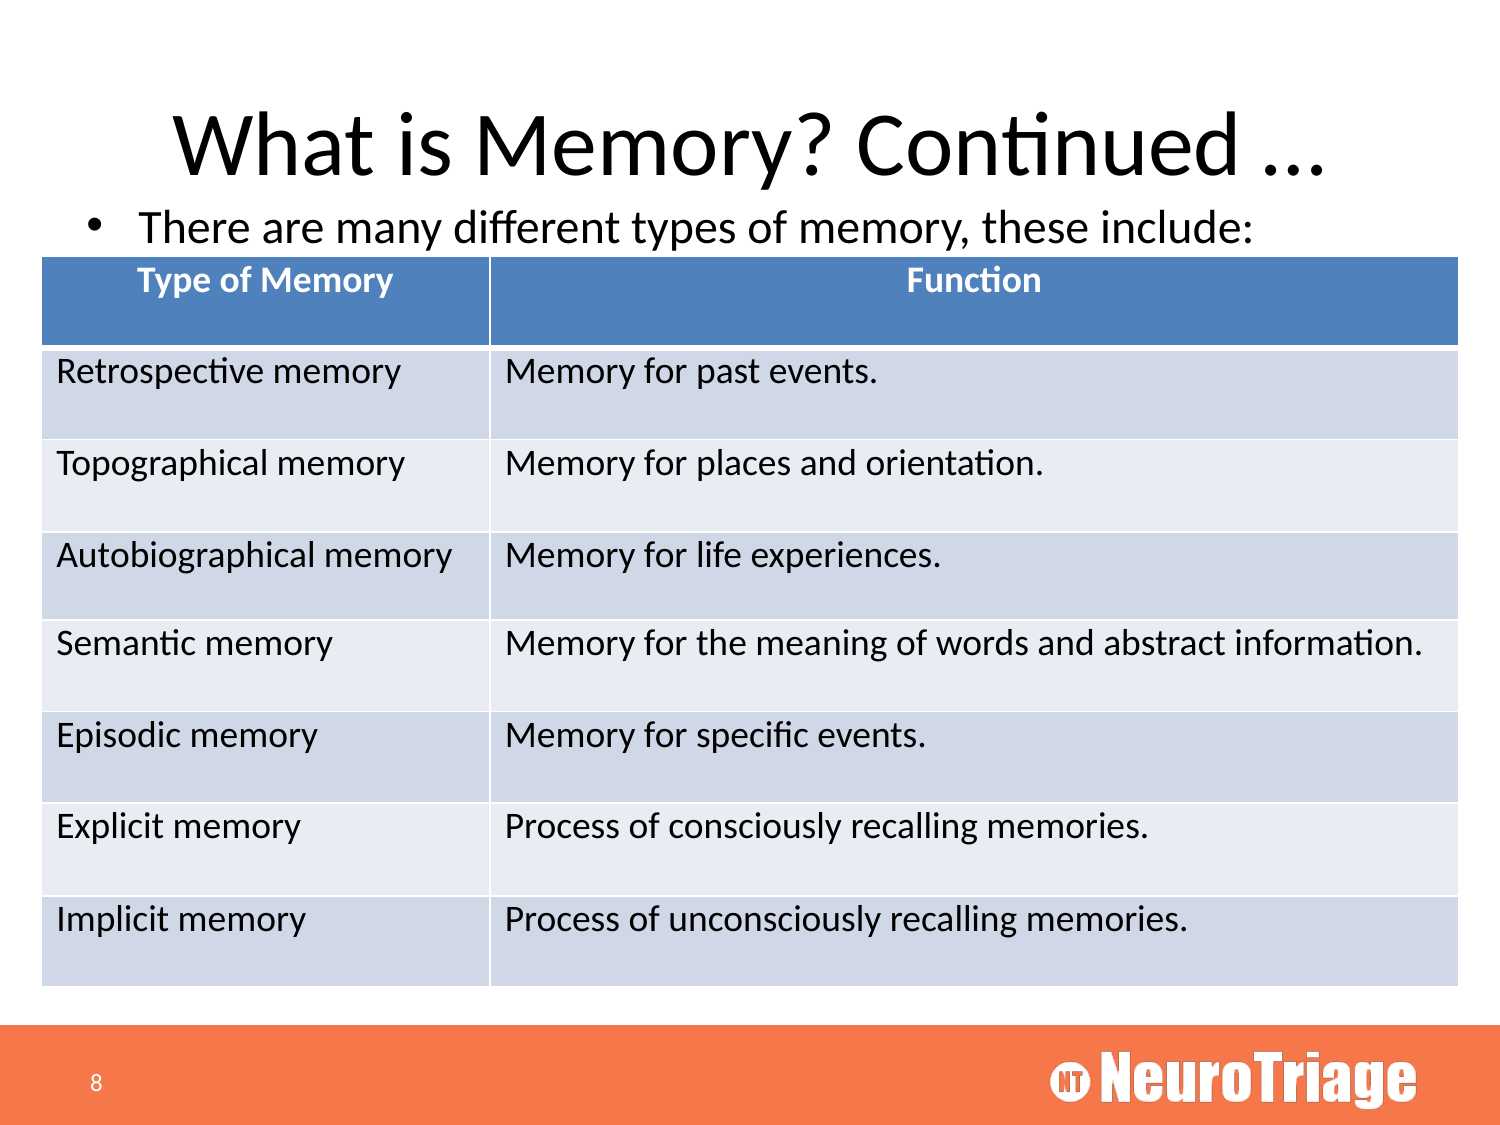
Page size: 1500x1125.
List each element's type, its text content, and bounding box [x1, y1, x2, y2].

table_cell Memory for life experiences. [491, 533, 1458, 619]
table_cell Autobiographical memory [42, 533, 489, 619]
table_cell Process of unconsciously recalling memories. [491, 897, 1458, 986]
title What is Memory? Continued … [75, 45, 1425, 233]
table_cell Retrospective memory [42, 351, 489, 439]
table_cell Memory for specific events. [491, 712, 1458, 802]
table_cell Memory for past events. [491, 351, 1458, 439]
picture [1037, 1030, 1425, 1125]
list There are many different types of memory, these include: [71, 187, 1422, 256]
slide_number 8 [75, 1051, 425, 1112]
table_cell Episodic memory [42, 712, 489, 802]
table_cell Implicit memory [42, 897, 489, 986]
table_cell Process of consciously recalling memories. [491, 804, 1458, 895]
table_cell Memory for the meaning of words and abstract information. [491, 621, 1458, 711]
table_cell Memory for places and orientation. [491, 440, 1458, 531]
table_cell Topographical memory [42, 440, 489, 531]
table_cell Semantic memory [42, 621, 489, 711]
table_header Type of Memory [42, 257, 489, 345]
table_header Function [491, 257, 1458, 345]
table_cell Explicit memory [42, 804, 489, 895]
